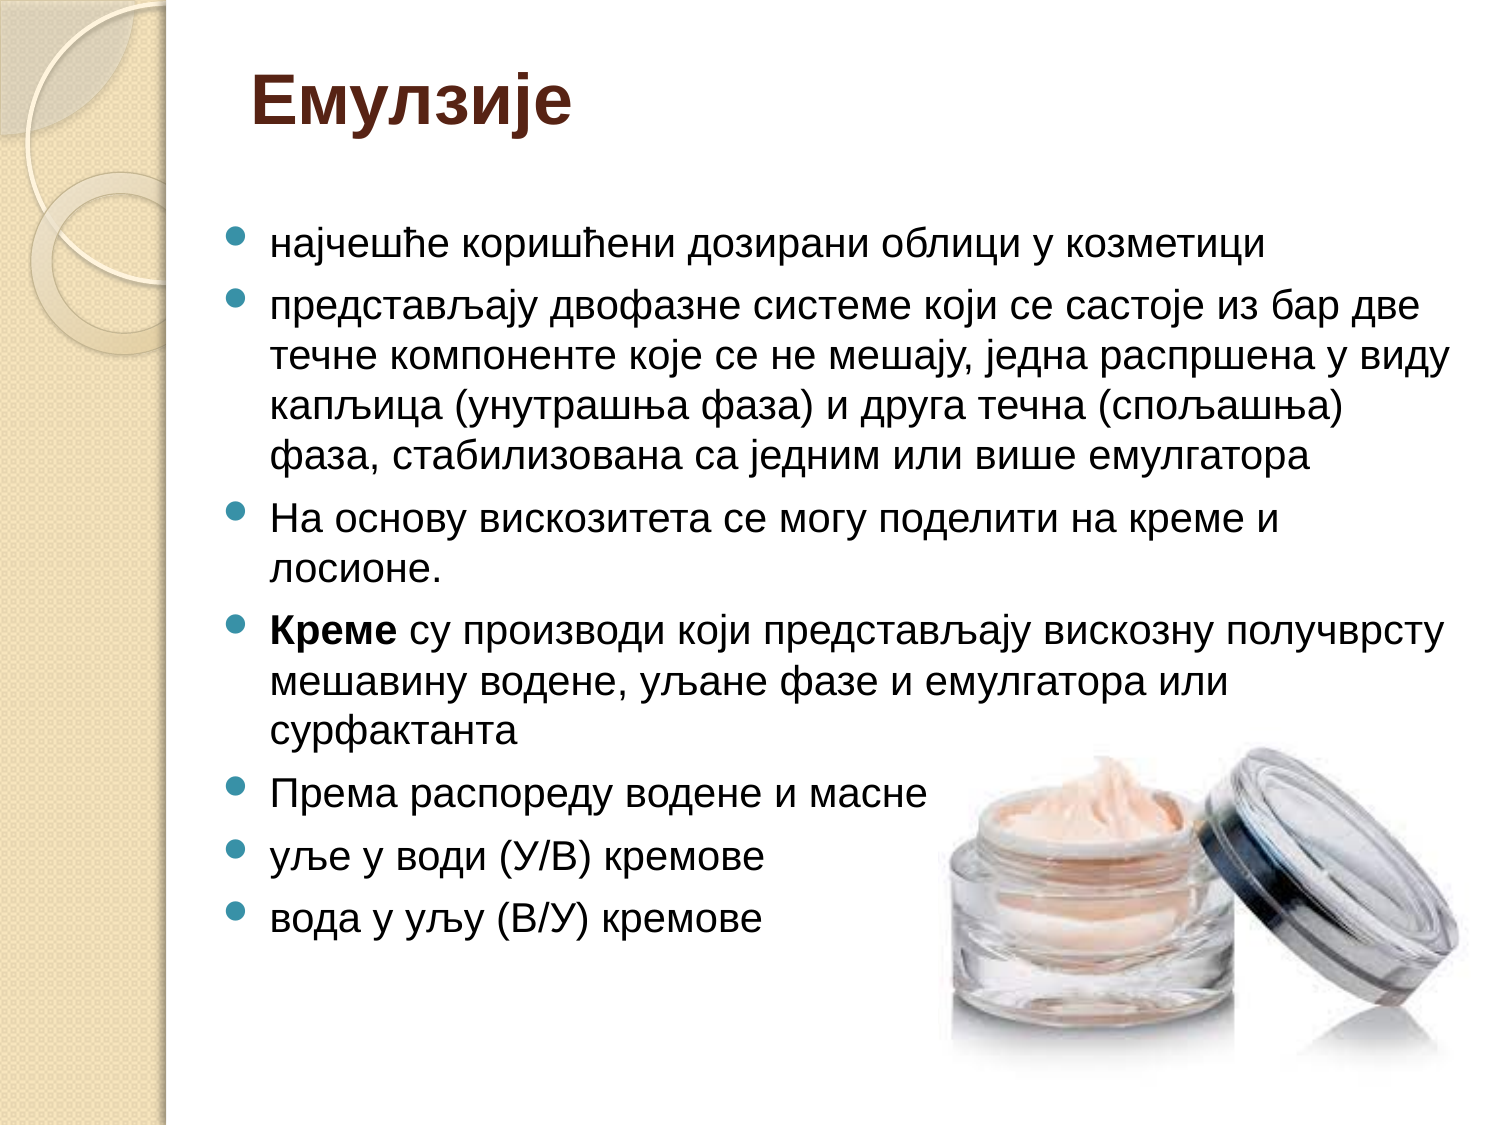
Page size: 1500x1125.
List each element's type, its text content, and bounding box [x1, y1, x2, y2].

picture [938, 727, 1471, 1087]
title Емулзије [235, 45, 1466, 208]
list најчешће коришћени дозирани облици у козметици представљају двофазне системе који се састоје из бар две течне компоненте које се не мешају, једна распршена у виду капљица (унутрашња фаза) и друга течна (спољашња) фаза, стабилизована са једним или више емулгатора На основу вискозитета се могу поделити на креме и лосионе. Креме су производи који представљају вискозну получврсту мешавину водене, уљане фазе и емулгатора или сурфактанта Према распореду водене и масне фазе кремови се деле на: уље у води (У/В) кремове вода у уљу (В/У) кремове [194, 208, 1466, 1059]
